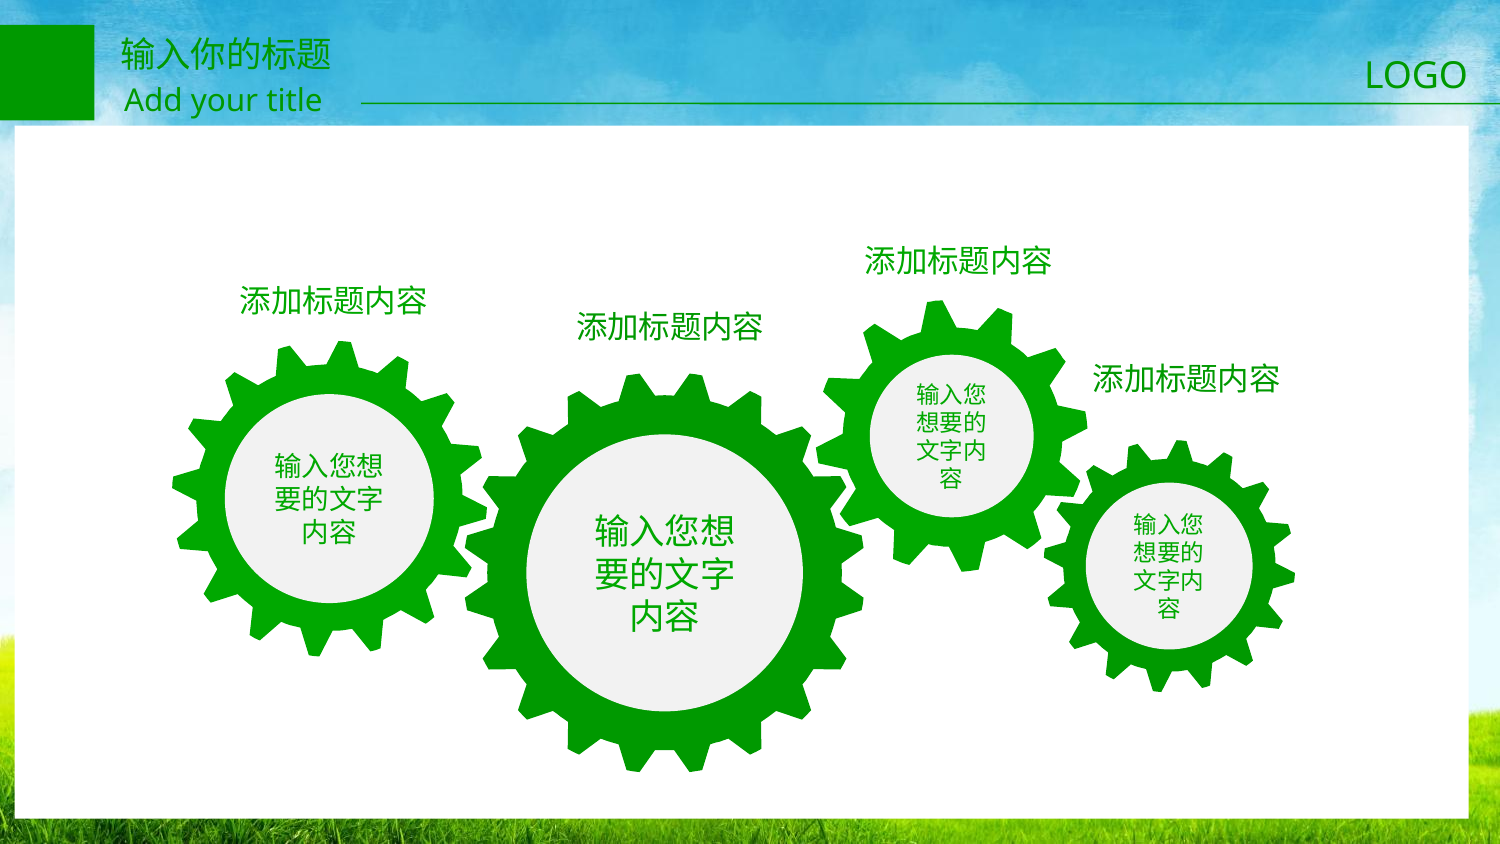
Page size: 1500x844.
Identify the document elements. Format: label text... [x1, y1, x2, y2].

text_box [815, 300, 1088, 572]
picture [0, 0, 1500, 844]
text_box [1043, 439, 1296, 693]
text_box 添加标题内容 [1091, 351, 1302, 405]
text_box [171, 340, 488, 657]
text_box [464, 373, 864, 773]
text_box 添加标题内容 [827, 233, 1090, 287]
text_box 添加标题内容 [538, 299, 802, 371]
text_box 添加标题内容 [202, 273, 465, 327]
